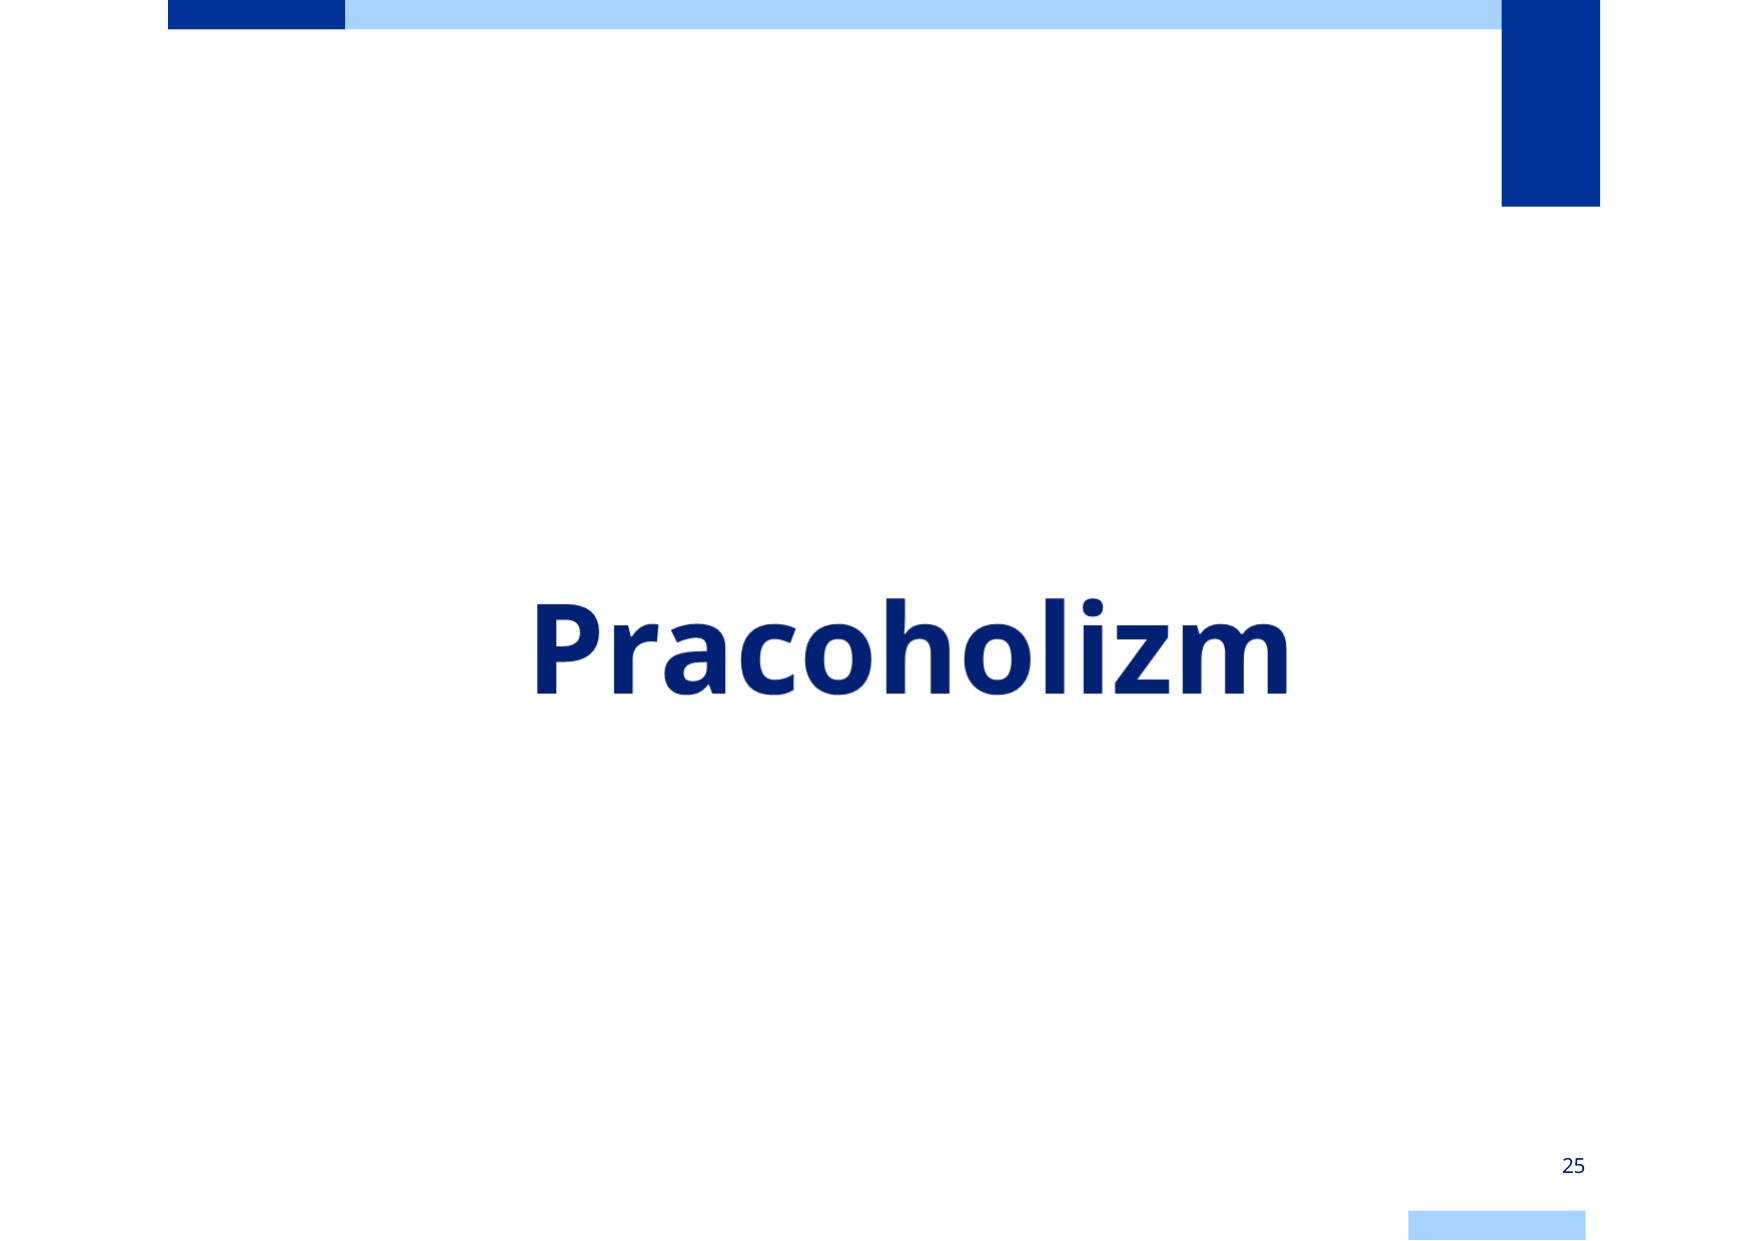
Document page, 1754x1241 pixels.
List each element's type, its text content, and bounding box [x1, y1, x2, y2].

picture [451, 537, 1371, 801]
slide_number 25 [1408, 1151, 1586, 1182]
